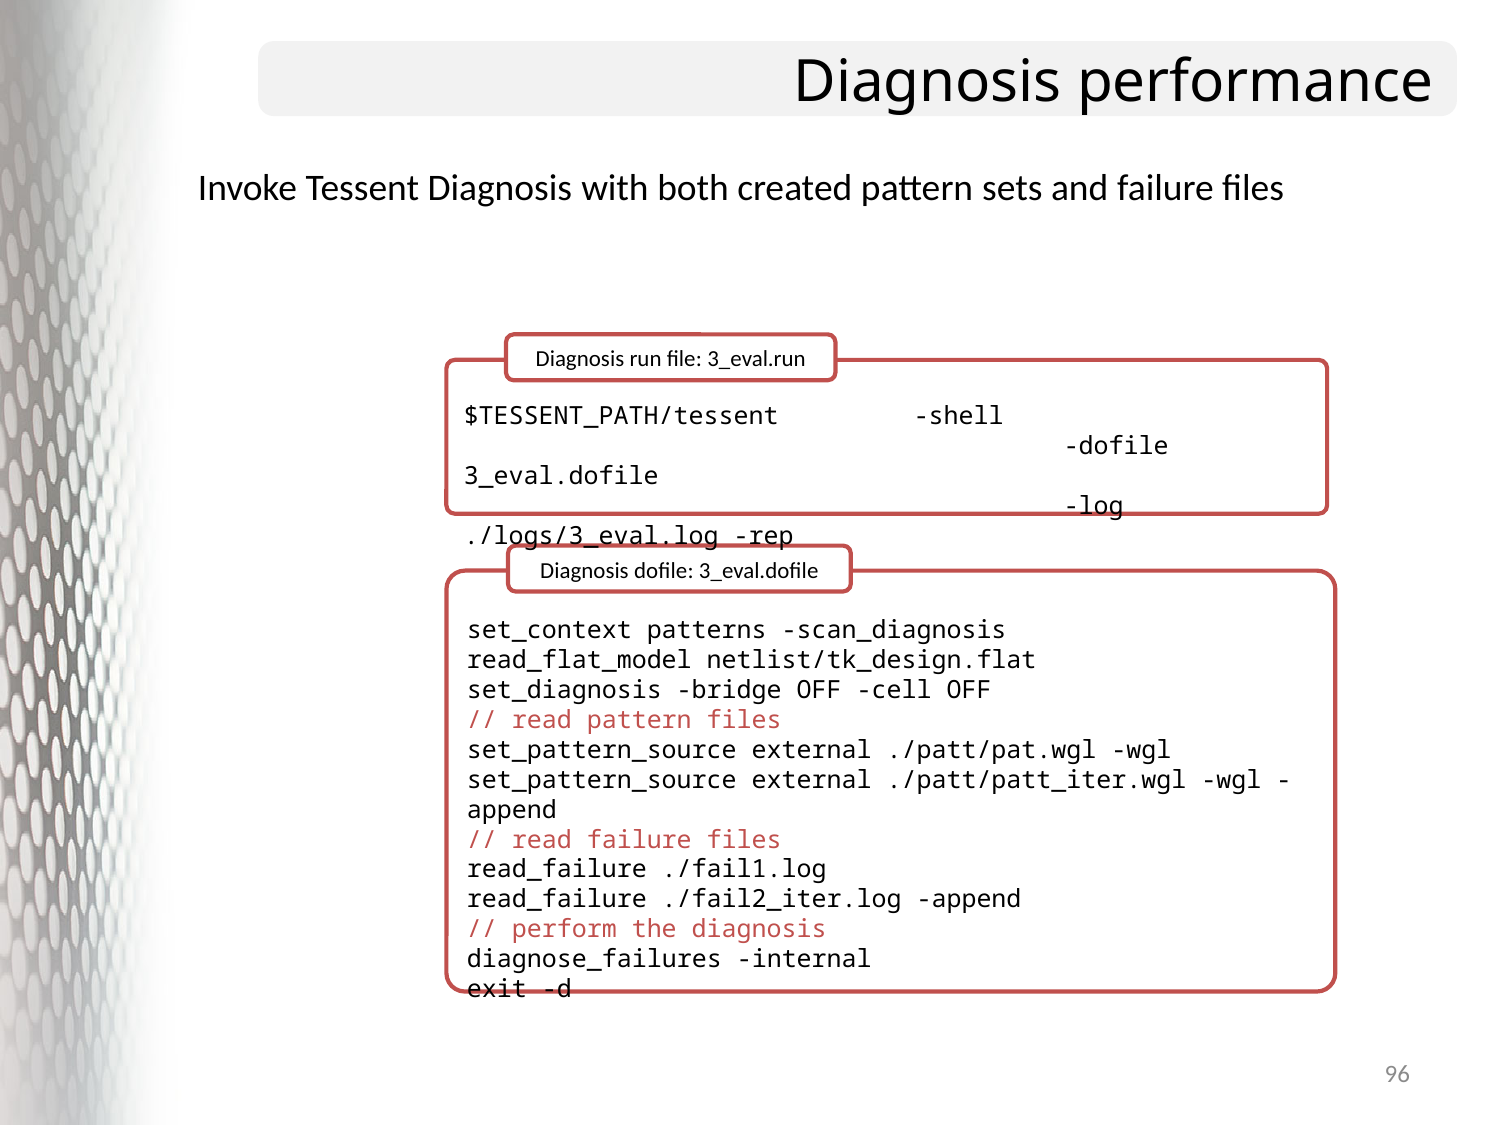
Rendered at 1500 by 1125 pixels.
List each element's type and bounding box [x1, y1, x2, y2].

slide_number [1074, 1042, 1425, 1103]
picture [0, 0, 200, 1125]
text_box [446, 334, 1328, 514]
text_box [183, 155, 1442, 216]
text_box [446, 545, 1336, 992]
title [258, 40, 1449, 117]
